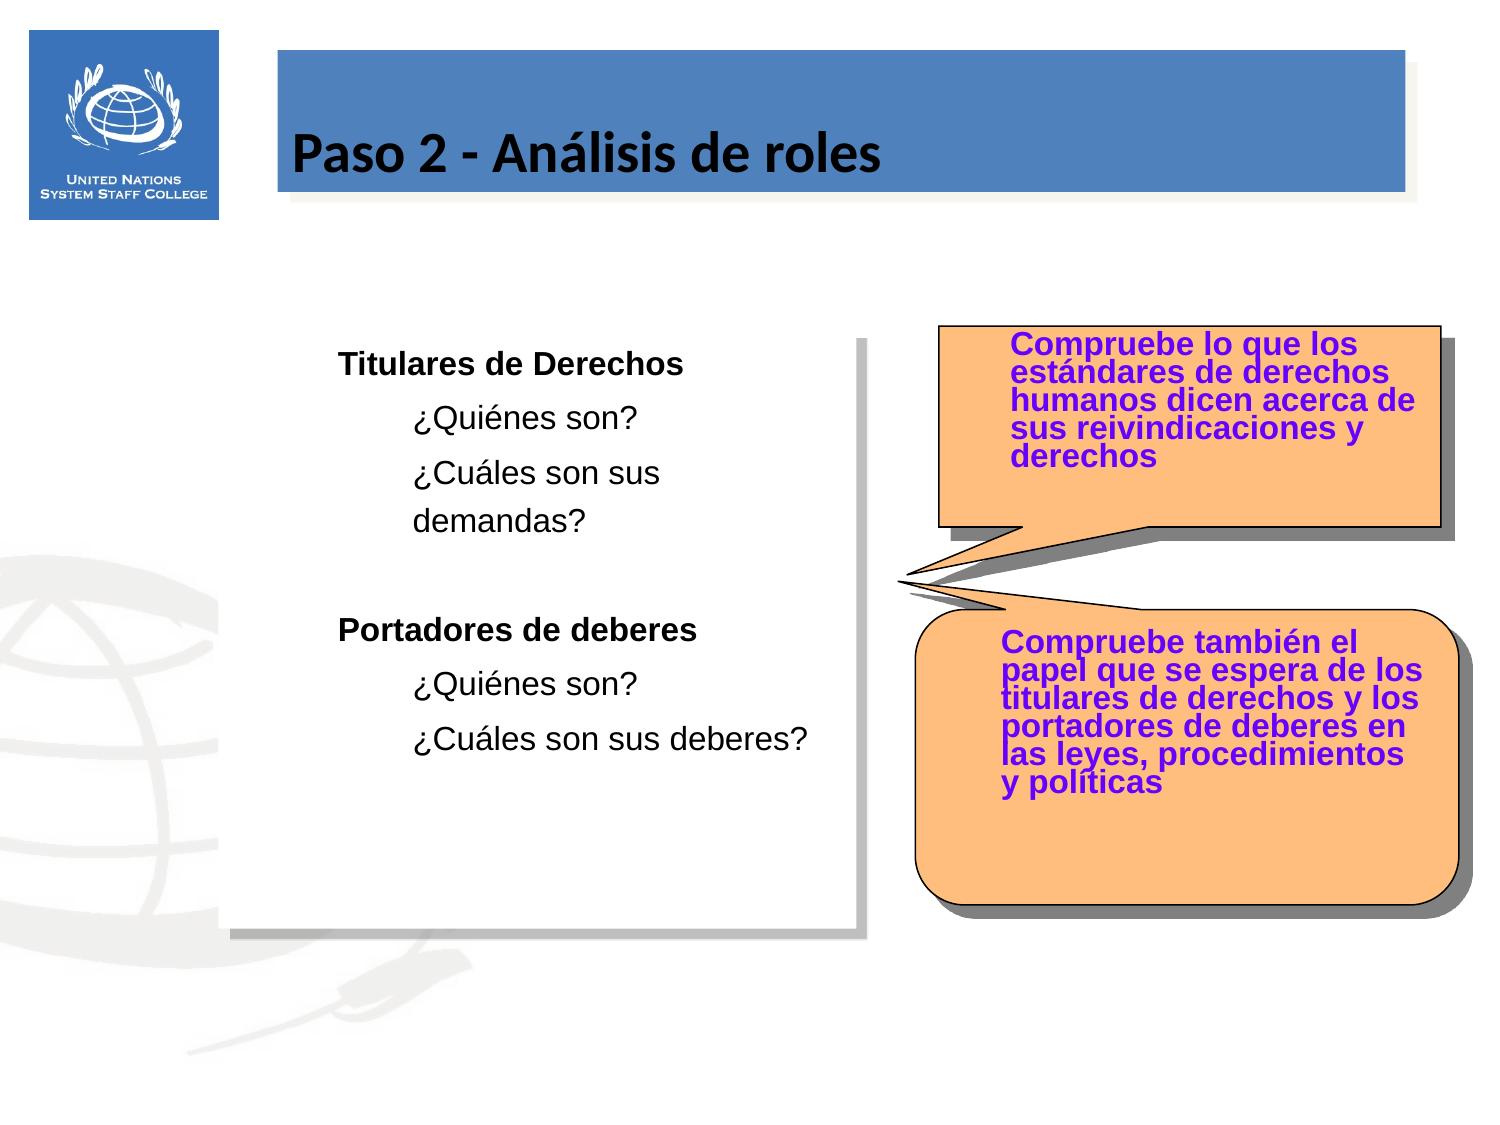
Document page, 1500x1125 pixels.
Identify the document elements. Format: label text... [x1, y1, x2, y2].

text_box Compruebe lo que los estándares de derechos humanos dicen acerca de sus reivindicaciones y derechos [906, 326, 1441, 575]
title Paso 2 - Análisis de roles [277, 49, 1406, 193]
picture [29, 30, 219, 220]
text_box Titulares de Derechos ¿Quiénes son? ¿Cuáles son sus demandas? Portadores de deberes ¿Quiénes son? ¿Cuáles son sus deberes? [218, 326, 857, 929]
text_box Compruebe también el papel que se espera de los titulares de derechos y los portadores de deberes en las leyes, procedimientos y políticas [897, 581, 1459, 905]
